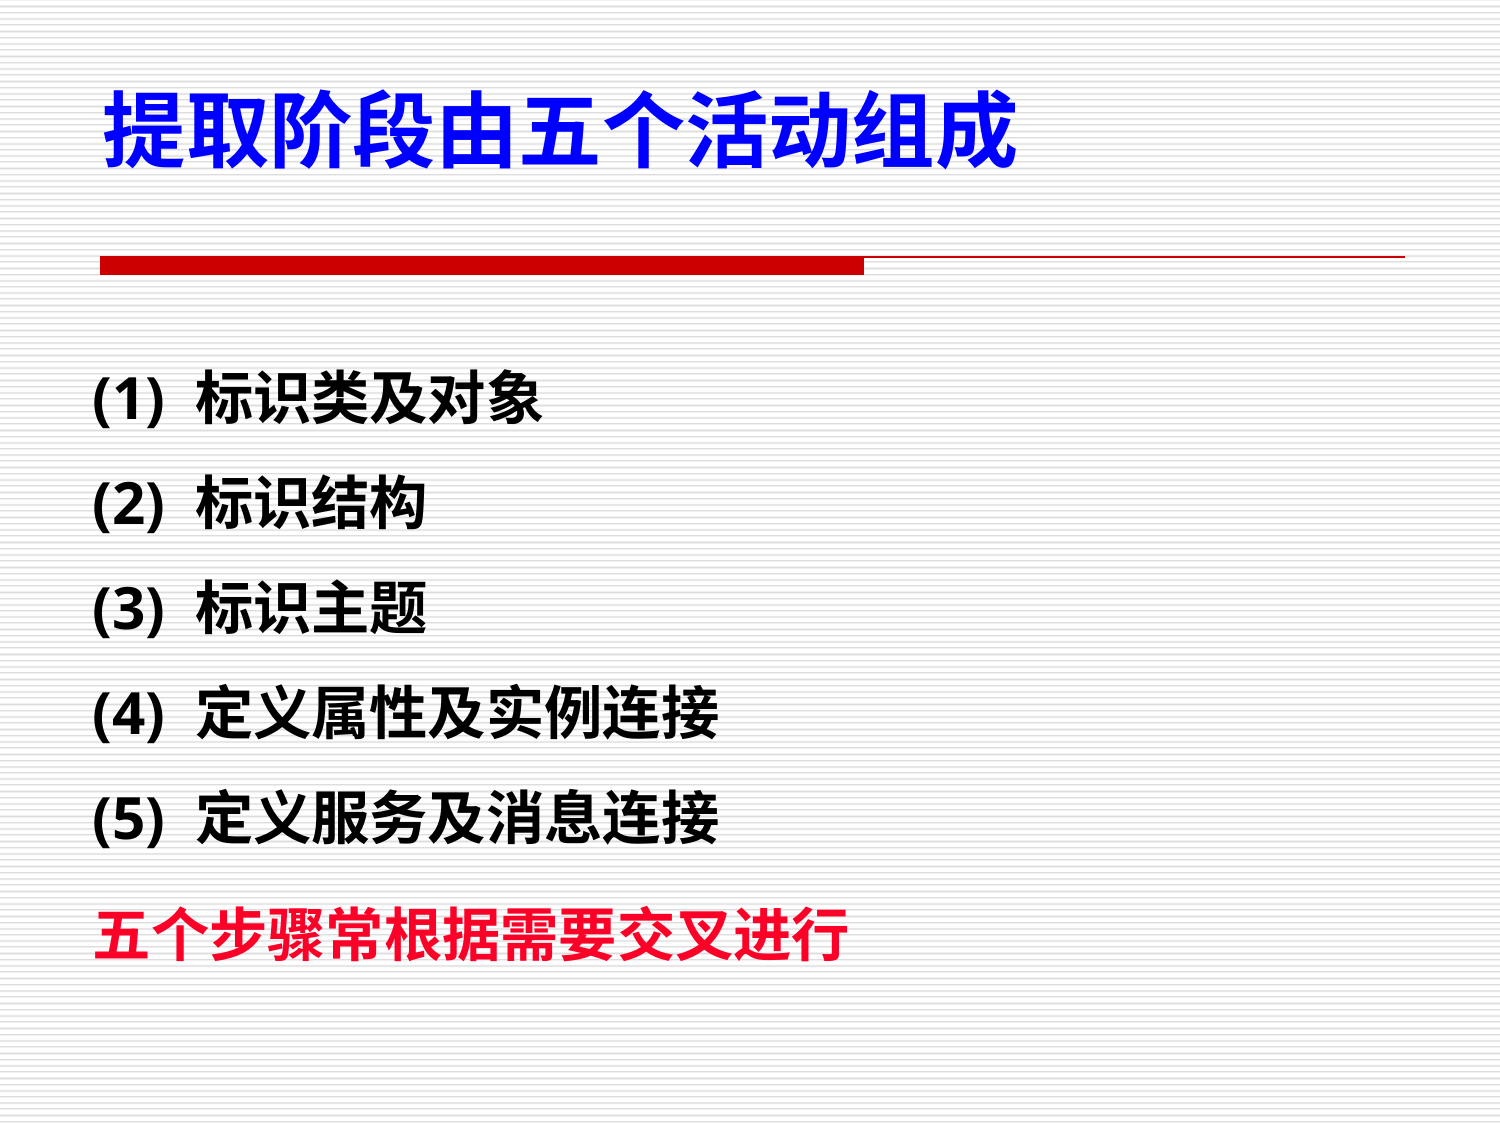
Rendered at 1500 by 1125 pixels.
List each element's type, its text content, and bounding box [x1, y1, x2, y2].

text_box 提取阶段由五个活动组成 [87, 60, 1034, 186]
text_box (1) 标识类及对象 (2) 标识结构 (3) 标识主题 (4) 定义属性及实例连接 (5) 定义服务及消息连接 五个步骤常根据需要交叉进行 [78, 318, 1452, 1006]
picture [0, 0, 1500, 1125]
